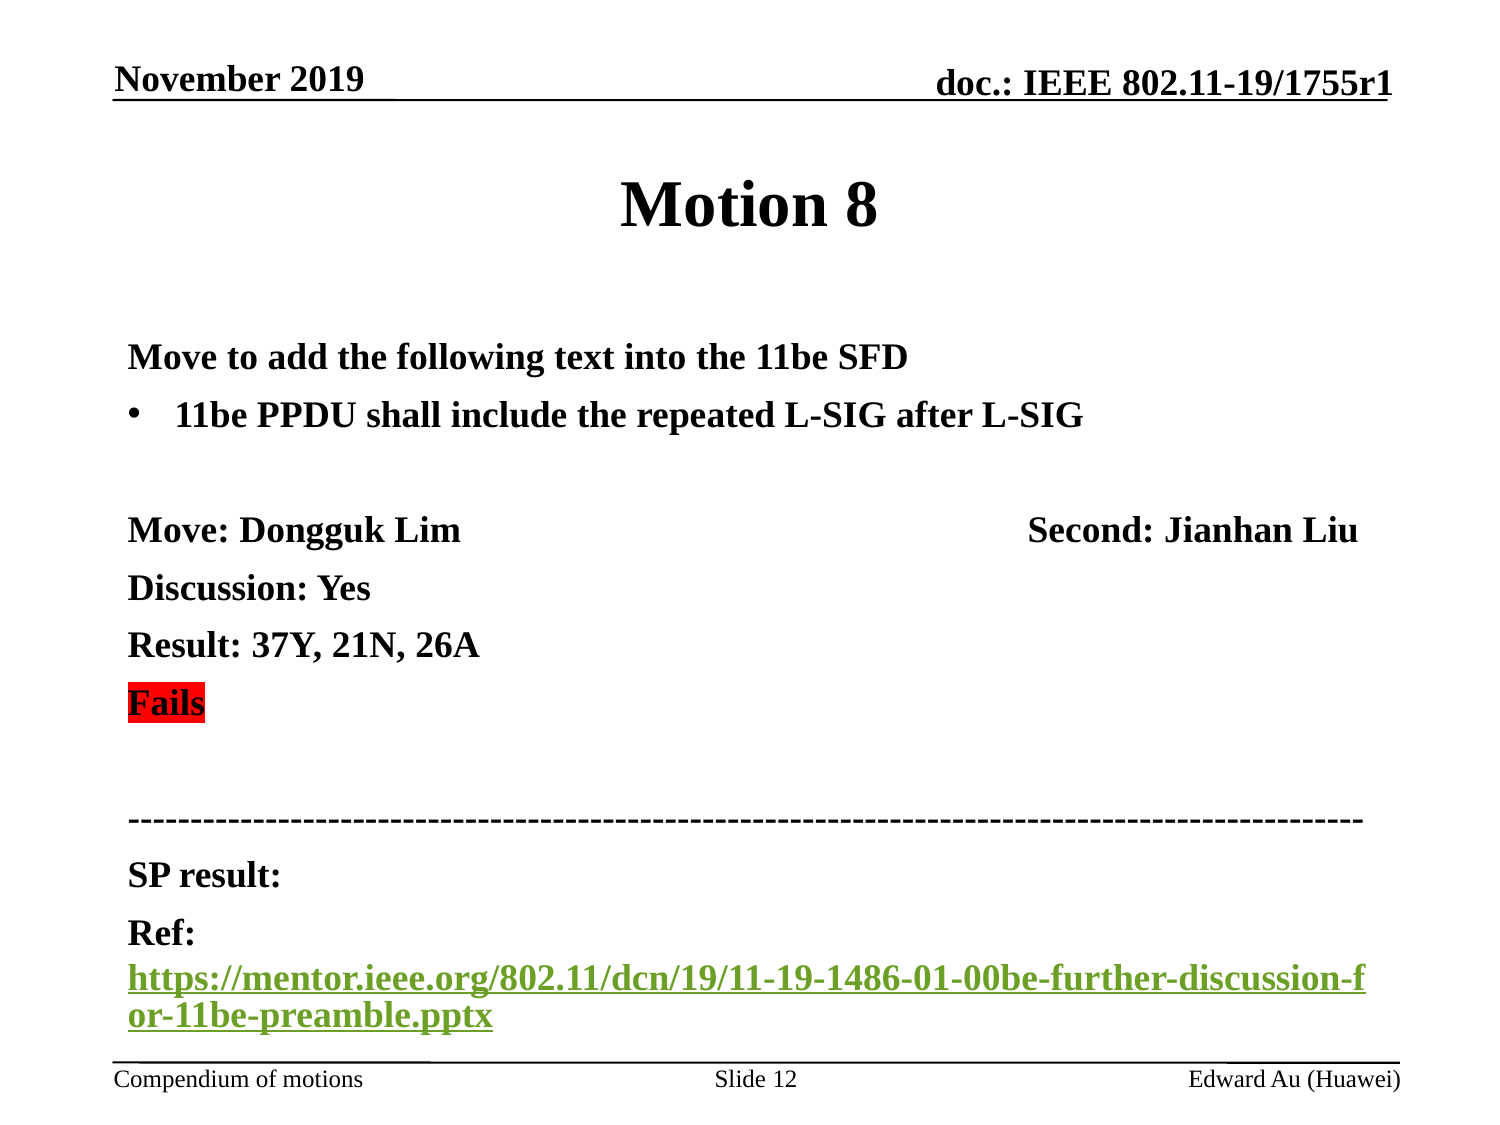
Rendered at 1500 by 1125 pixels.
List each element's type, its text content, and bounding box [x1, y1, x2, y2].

footer Edward Au (Huawei) [878, 1061, 1402, 1093]
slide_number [114, 54, 423, 100]
title Motion 8 [112, 112, 1388, 288]
slide_number Slide 12 [712, 1061, 800, 1123]
list Move to add the following text into the 11be SFD 11be PPDU shall include the repeated L-SIG after L-SIG Move: Dongguk Lim Second: Jianhan Liu Discussion: Yes Result: 37Y, 21N, 26A Fails --------------------------------------------------------------------------------------------------- SP result: Ref: https://mentor.ieee.org/802.11/dcn/19/11-19-1486-01-00be-further-discussion-for-11be-preamble.pptx [112, 324, 1388, 1000]
